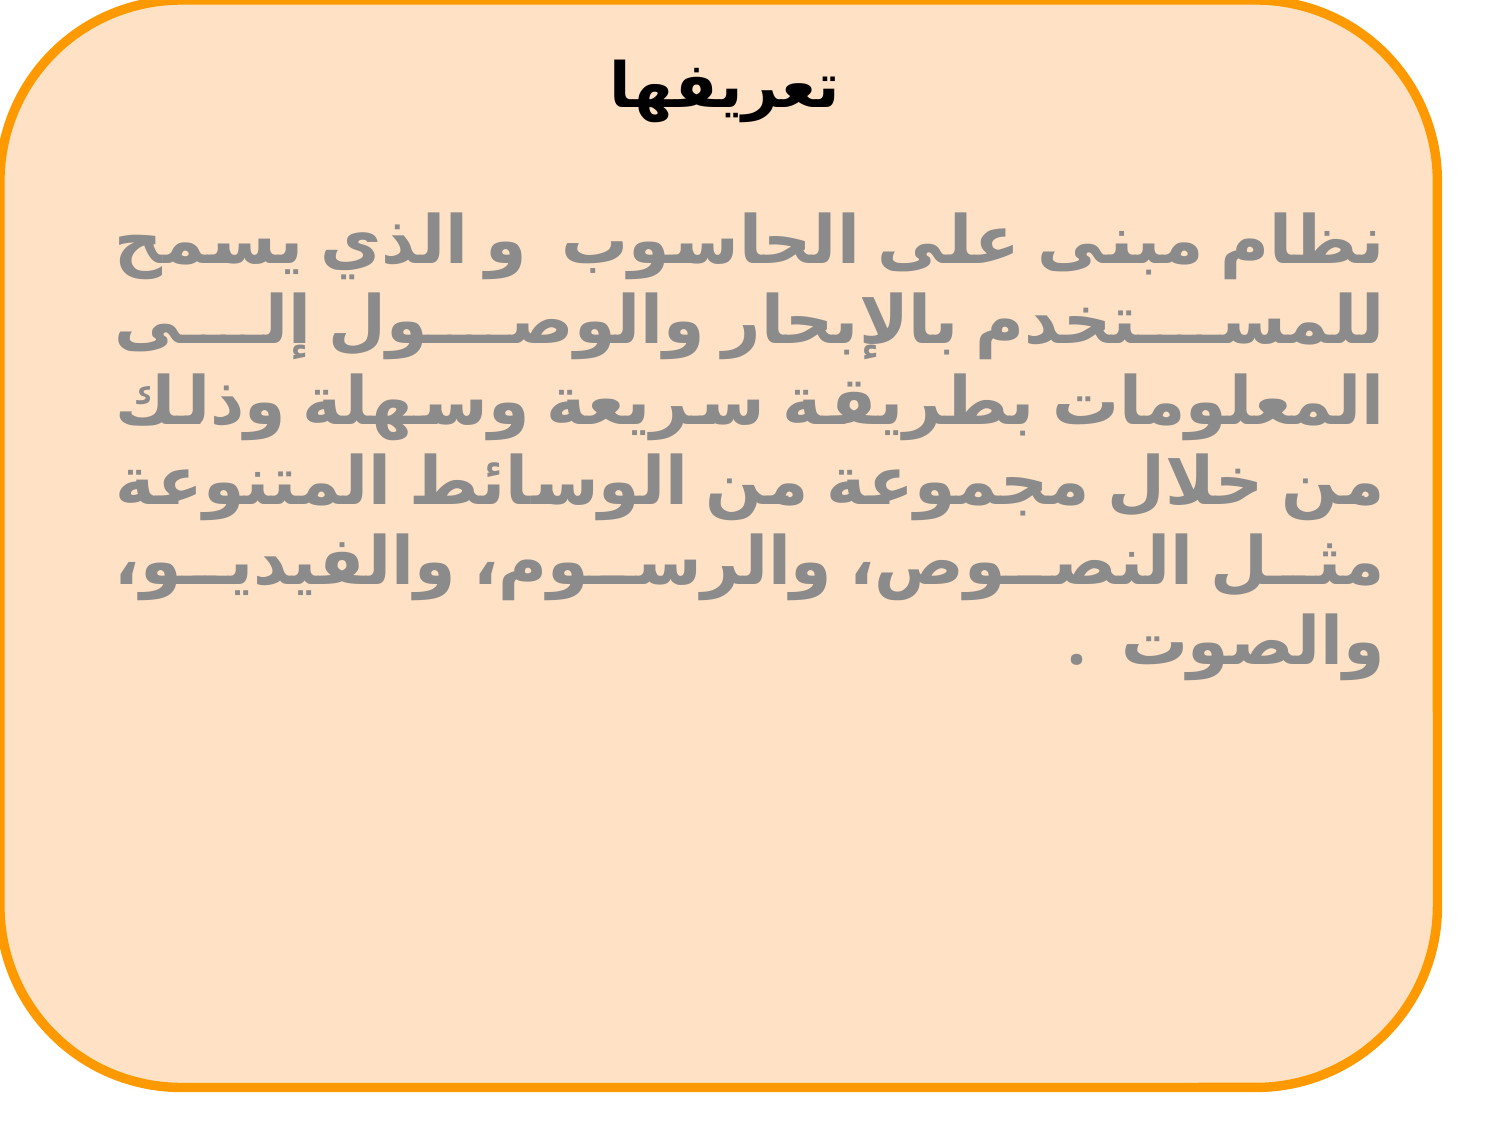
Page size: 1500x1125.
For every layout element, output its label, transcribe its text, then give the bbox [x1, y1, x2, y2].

subtitle نظام مبنى على الحاسوب و الذي يسمح للمستخدم بالإبحار والوصول إلى المعلومات بطريقة سريعة وسهلة وذلك من خلال مجموعة من الوسائط المتنوعة مثل النصوص، والرسوم، والفيديو، والصوت . [99, 187, 1400, 688]
text_box [0, 0, 1438, 1088]
title تعريفها [87, 37, 1363, 203]
